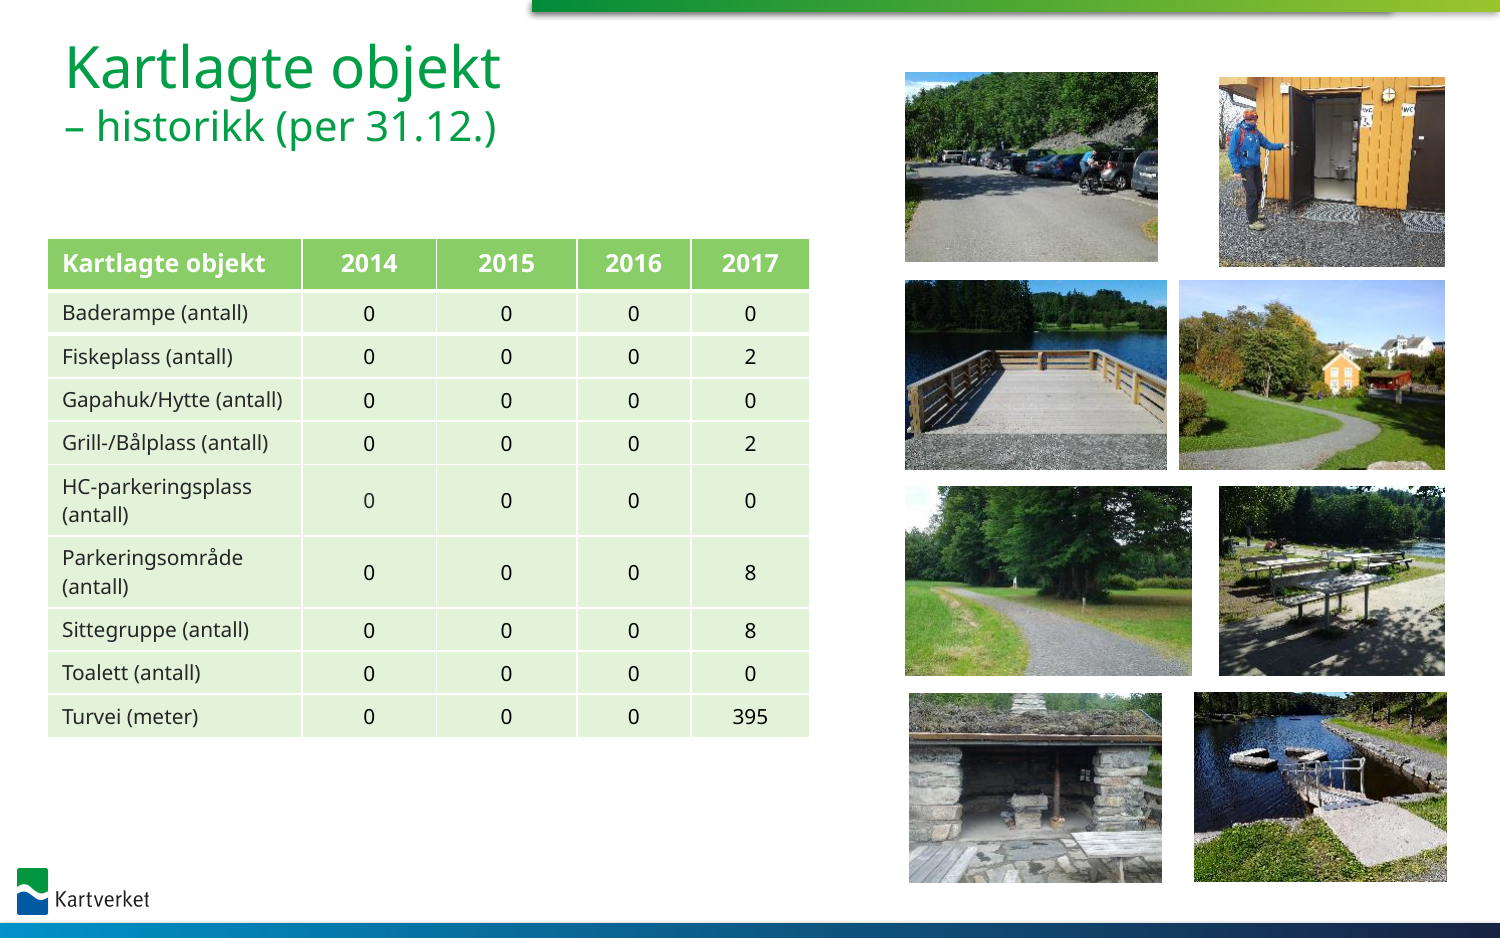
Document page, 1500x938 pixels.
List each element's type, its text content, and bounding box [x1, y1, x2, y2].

table_cell 0 [578, 422, 690, 464]
table_cell 2 [692, 422, 809, 464]
table_cell Baderampe (antall) [48, 293, 301, 332]
table_cell 0 [303, 465, 436, 535]
table_cell 0 [692, 379, 809, 420]
table_header 2016 [578, 239, 690, 289]
table_cell 0 [303, 652, 436, 693]
table_header 2017 [692, 239, 809, 289]
picture [1219, 486, 1445, 676]
table_cell 0 [578, 537, 690, 607]
picture [905, 72, 1158, 262]
table_cell Turvei (meter) [48, 695, 301, 737]
table_cell 0 [437, 465, 576, 535]
table_cell Parkeringsområde (antall) [48, 537, 301, 607]
picture [1179, 280, 1445, 470]
table_cell 0 [437, 379, 576, 420]
table_cell 0 [303, 695, 436, 737]
table_cell Fiskeplass (antall) [48, 336, 301, 377]
table_cell 395 [692, 695, 809, 737]
table_cell 0 [692, 652, 809, 693]
picture [1219, 77, 1445, 267]
table_cell 0 [578, 293, 690, 332]
picture [909, 693, 1163, 884]
table_cell Sittegruppe (antall) [48, 609, 301, 650]
table_header Kartlagte objekt [48, 239, 301, 289]
text_box Kartlagte objekt – historikk (per 31.12.) [49, 14, 1431, 158]
picture [905, 280, 1167, 470]
table_cell 0 [303, 293, 436, 332]
table_cell 0 [578, 379, 690, 420]
table_cell 0 [578, 336, 690, 377]
table_cell 0 [578, 695, 690, 737]
table_cell 0 [578, 609, 690, 650]
table_cell 0 [303, 379, 436, 420]
table_cell 0 [303, 422, 436, 464]
table_cell 0 [437, 293, 576, 332]
table_cell 8 [692, 537, 809, 607]
table_cell Toalett (antall) [48, 652, 301, 693]
table_cell HC-parkeringsplass (antall) [48, 465, 301, 535]
table_header 2014 [303, 239, 436, 289]
table_cell 0 [692, 465, 809, 535]
table_cell 2 [692, 336, 809, 377]
table_cell 0 [437, 537, 576, 607]
table_cell Grill-/Bålplass (antall) [48, 422, 301, 464]
table_cell 0 [437, 422, 576, 464]
table_cell 0 [437, 695, 576, 737]
table_cell 0 [437, 652, 576, 693]
table_header 2015 [437, 239, 576, 289]
table_cell 0 [303, 609, 436, 650]
table_cell 0 [692, 293, 809, 332]
picture [1194, 692, 1448, 882]
table_cell 8 [692, 609, 809, 650]
table_cell 0 [437, 609, 576, 650]
table_cell 0 [437, 336, 576, 377]
table_cell Gapahuk/Hytte (antall) [48, 379, 301, 420]
table_cell 0 [578, 652, 690, 693]
table_cell 0 [303, 336, 436, 377]
table_cell 0 [303, 537, 436, 607]
table_cell 0 [578, 465, 690, 535]
picture [905, 486, 1193, 676]
